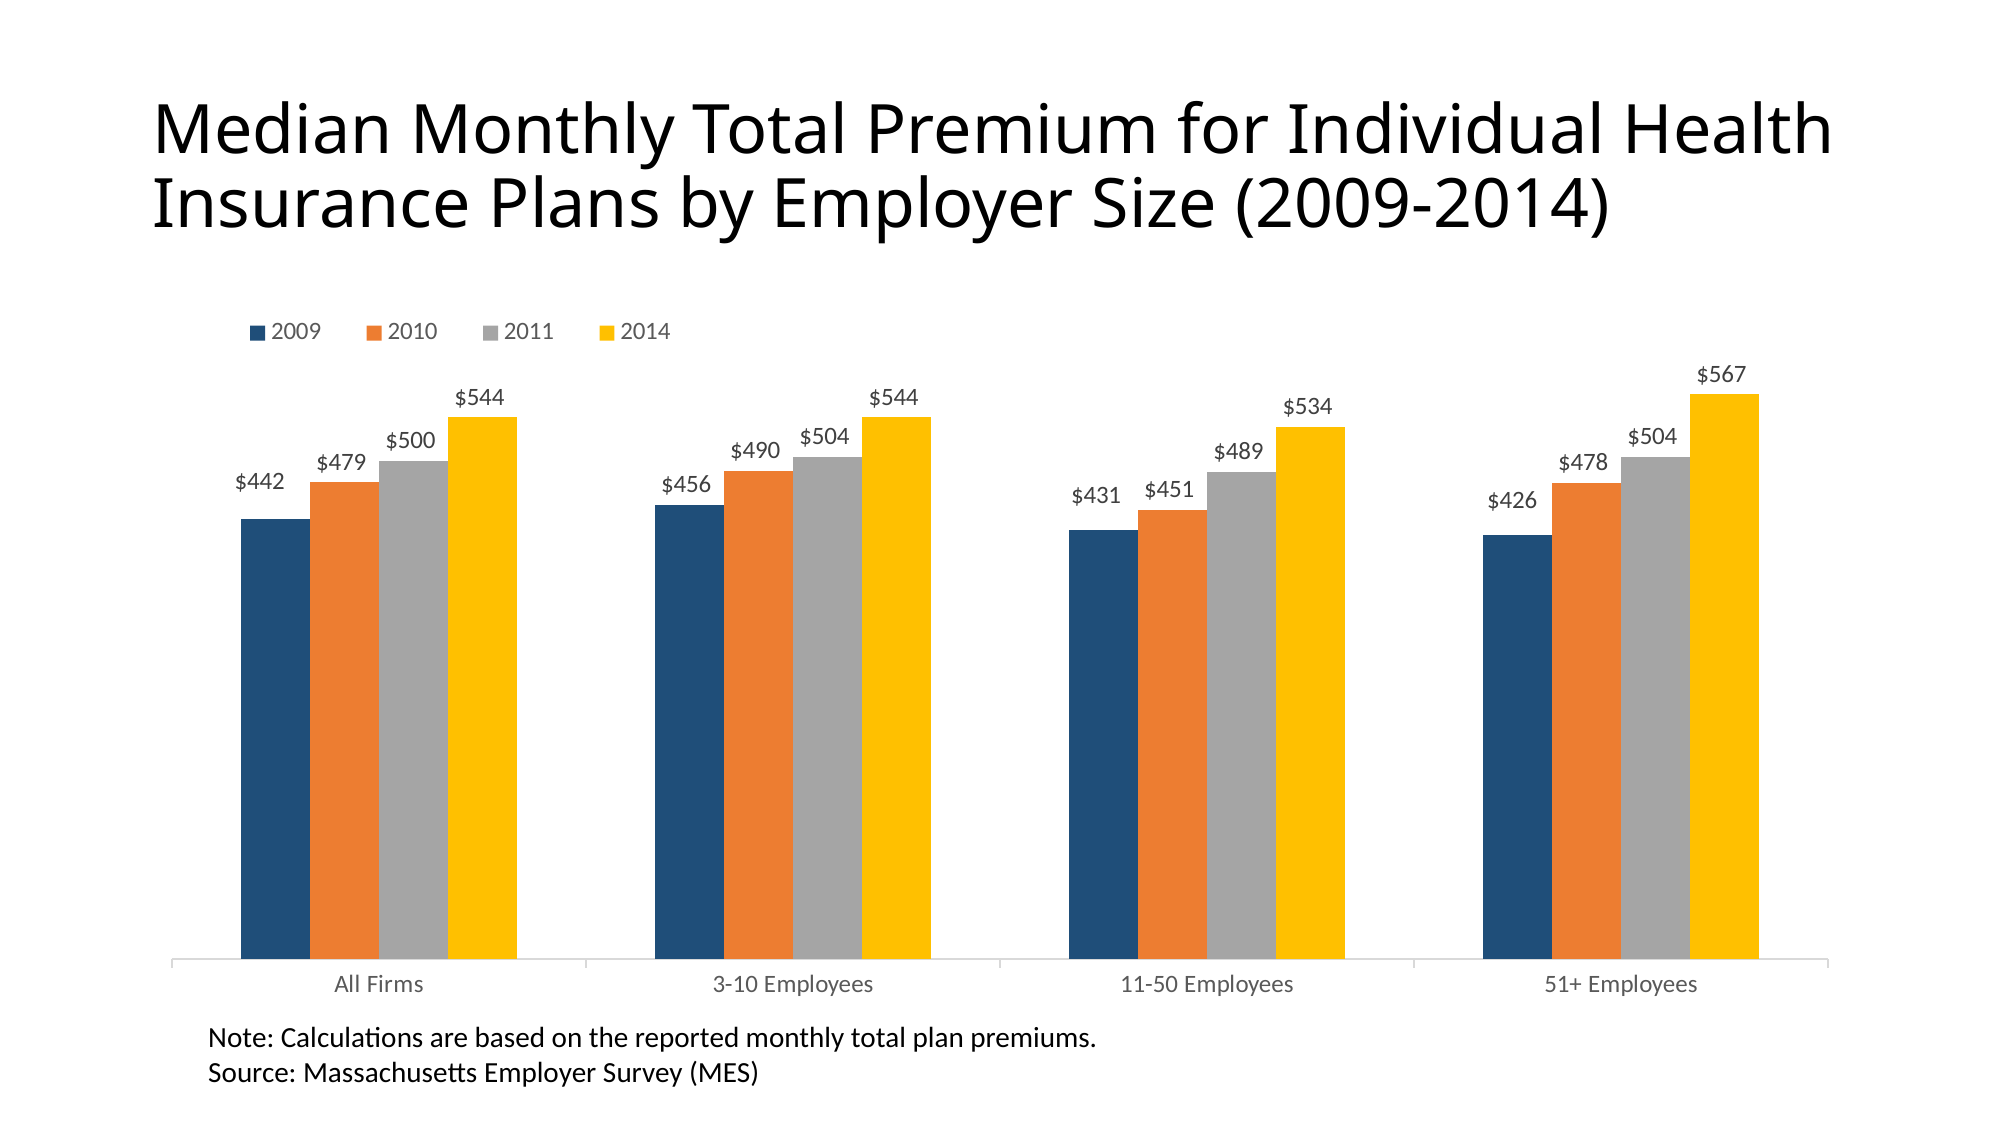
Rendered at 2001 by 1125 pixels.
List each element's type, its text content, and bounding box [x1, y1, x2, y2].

title Median Monthly Total Premium for Individual Health Insurance Plans by Employer Size (2009-2014) [137, 59, 1863, 278]
chart [137, 299, 1863, 1014]
text_box Note: Calculations are based on the reported monthly total plan premiums. Source: Massachusetts Employer Survey (MES) [193, 1014, 1807, 1097]
